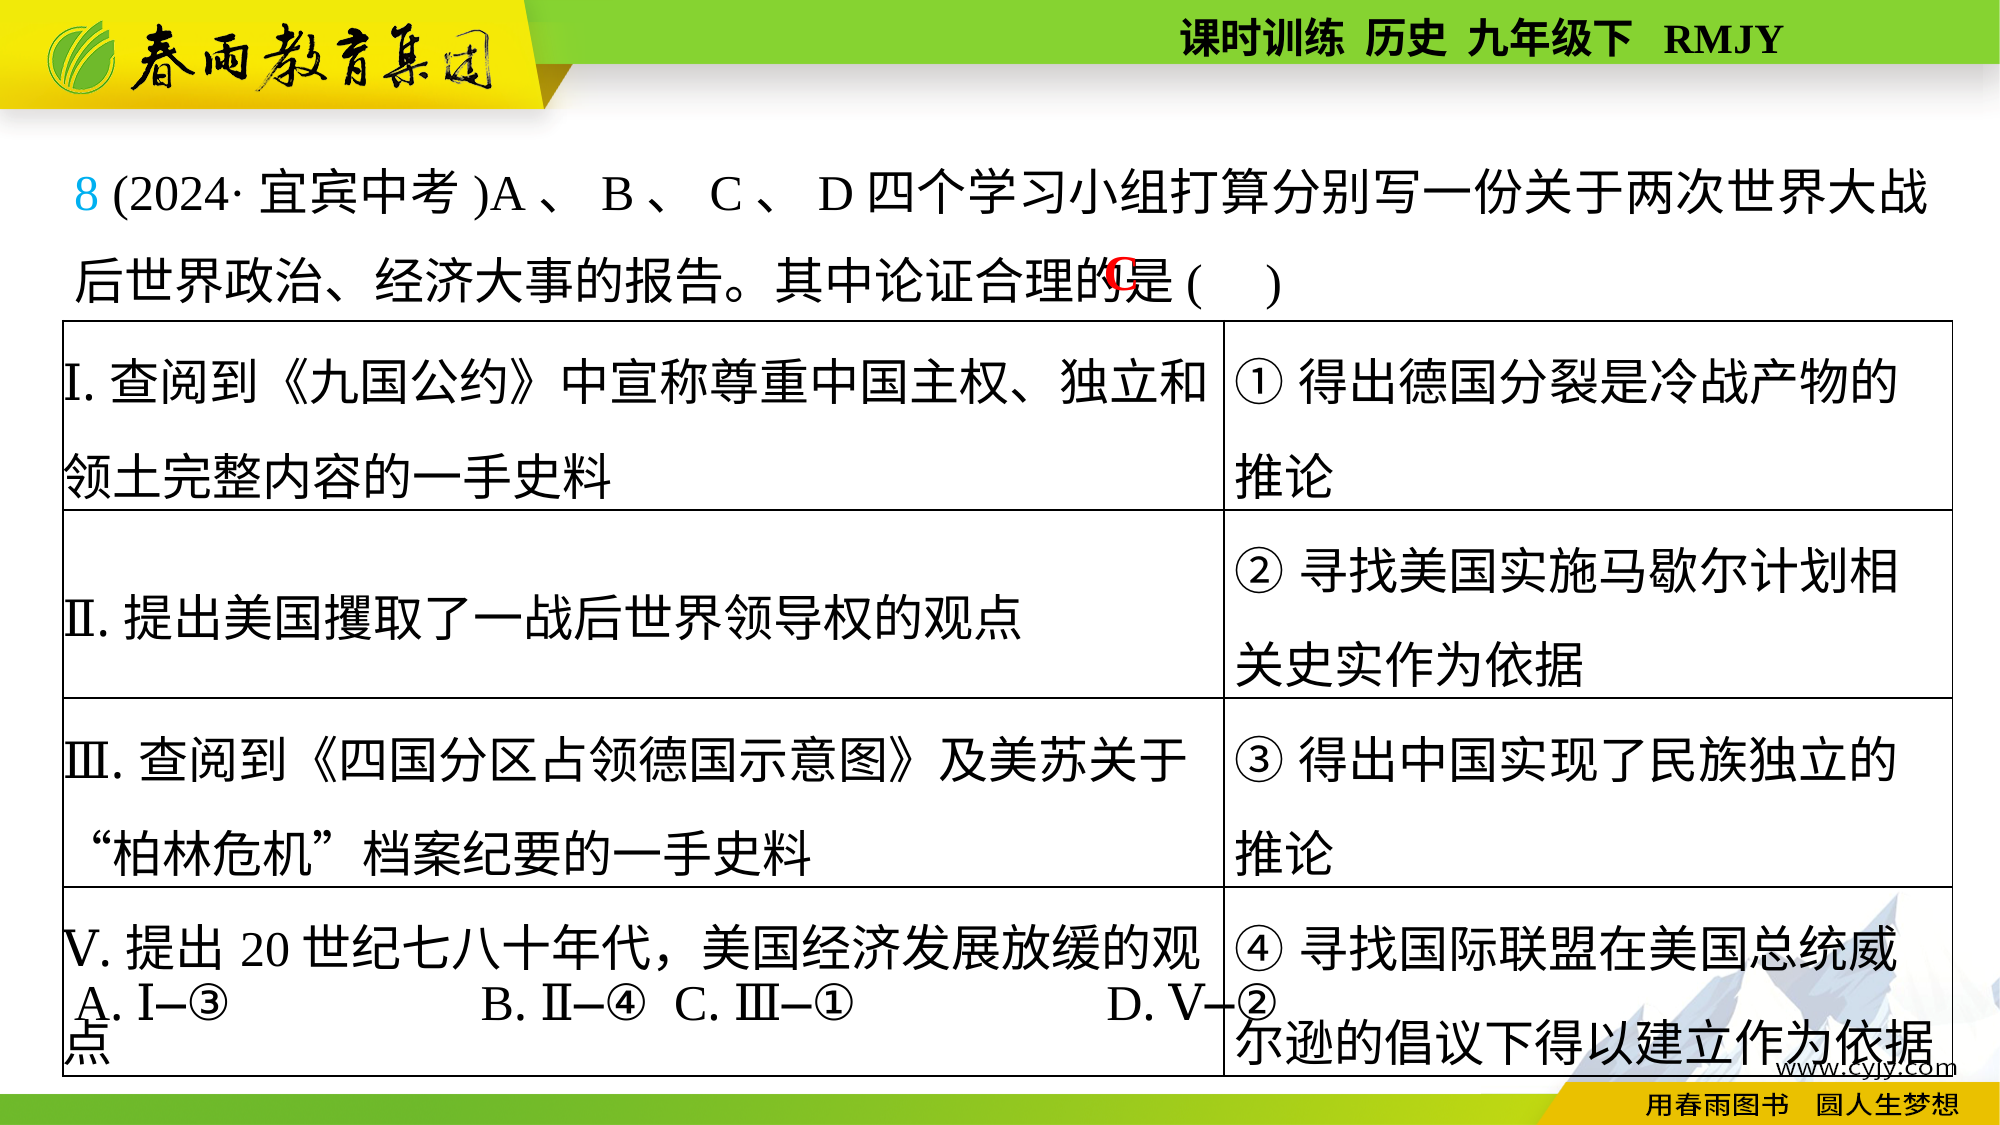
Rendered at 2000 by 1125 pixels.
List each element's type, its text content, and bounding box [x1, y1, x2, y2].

table_cell Ⅱ.提出美国攫取了一战后世界领导权的观点 [64, 511, 1223, 697]
list 8 (2024·宜宾中考)A、B、C、D四个学习小组打算分别写一份关于两次世界大战后世界政治、经济大事的报告。其中论证合理的是( ) A. Ⅰ—③ B. Ⅱ—④ C. Ⅲ—① D. Ⅴ—② [59, 122, 1944, 1047]
text_box C [1088, 233, 1155, 308]
table_header ①得出德国分裂是冷战产物的推论 [1225, 322, 1952, 509]
picture [0, 0, 2000, 1125]
table_cell ④寻找国际联盟在美国总统威尔逊的倡议下得以建立作为依据 [1225, 888, 1952, 1075]
table_cell ③得出中国实现了民族独立的推论 [1225, 699, 1952, 886]
table_cell ②寻找美国实施马歇尔计划相关史实作为依据 [1225, 511, 1952, 697]
table_cell Ⅴ.提出20世纪七八十年代，美国经济发展放缓的观点 [64, 888, 1223, 1075]
table_header Ⅰ.查阅到《九国公约》中宣称尊重中国主权、独立和领土完整内容的一手史料 [64, 322, 1223, 509]
table_cell Ⅲ.查阅到《四国分区占领德国示意图》及美苏关于“柏林危机”档案纪要的一手史料 [64, 699, 1223, 886]
